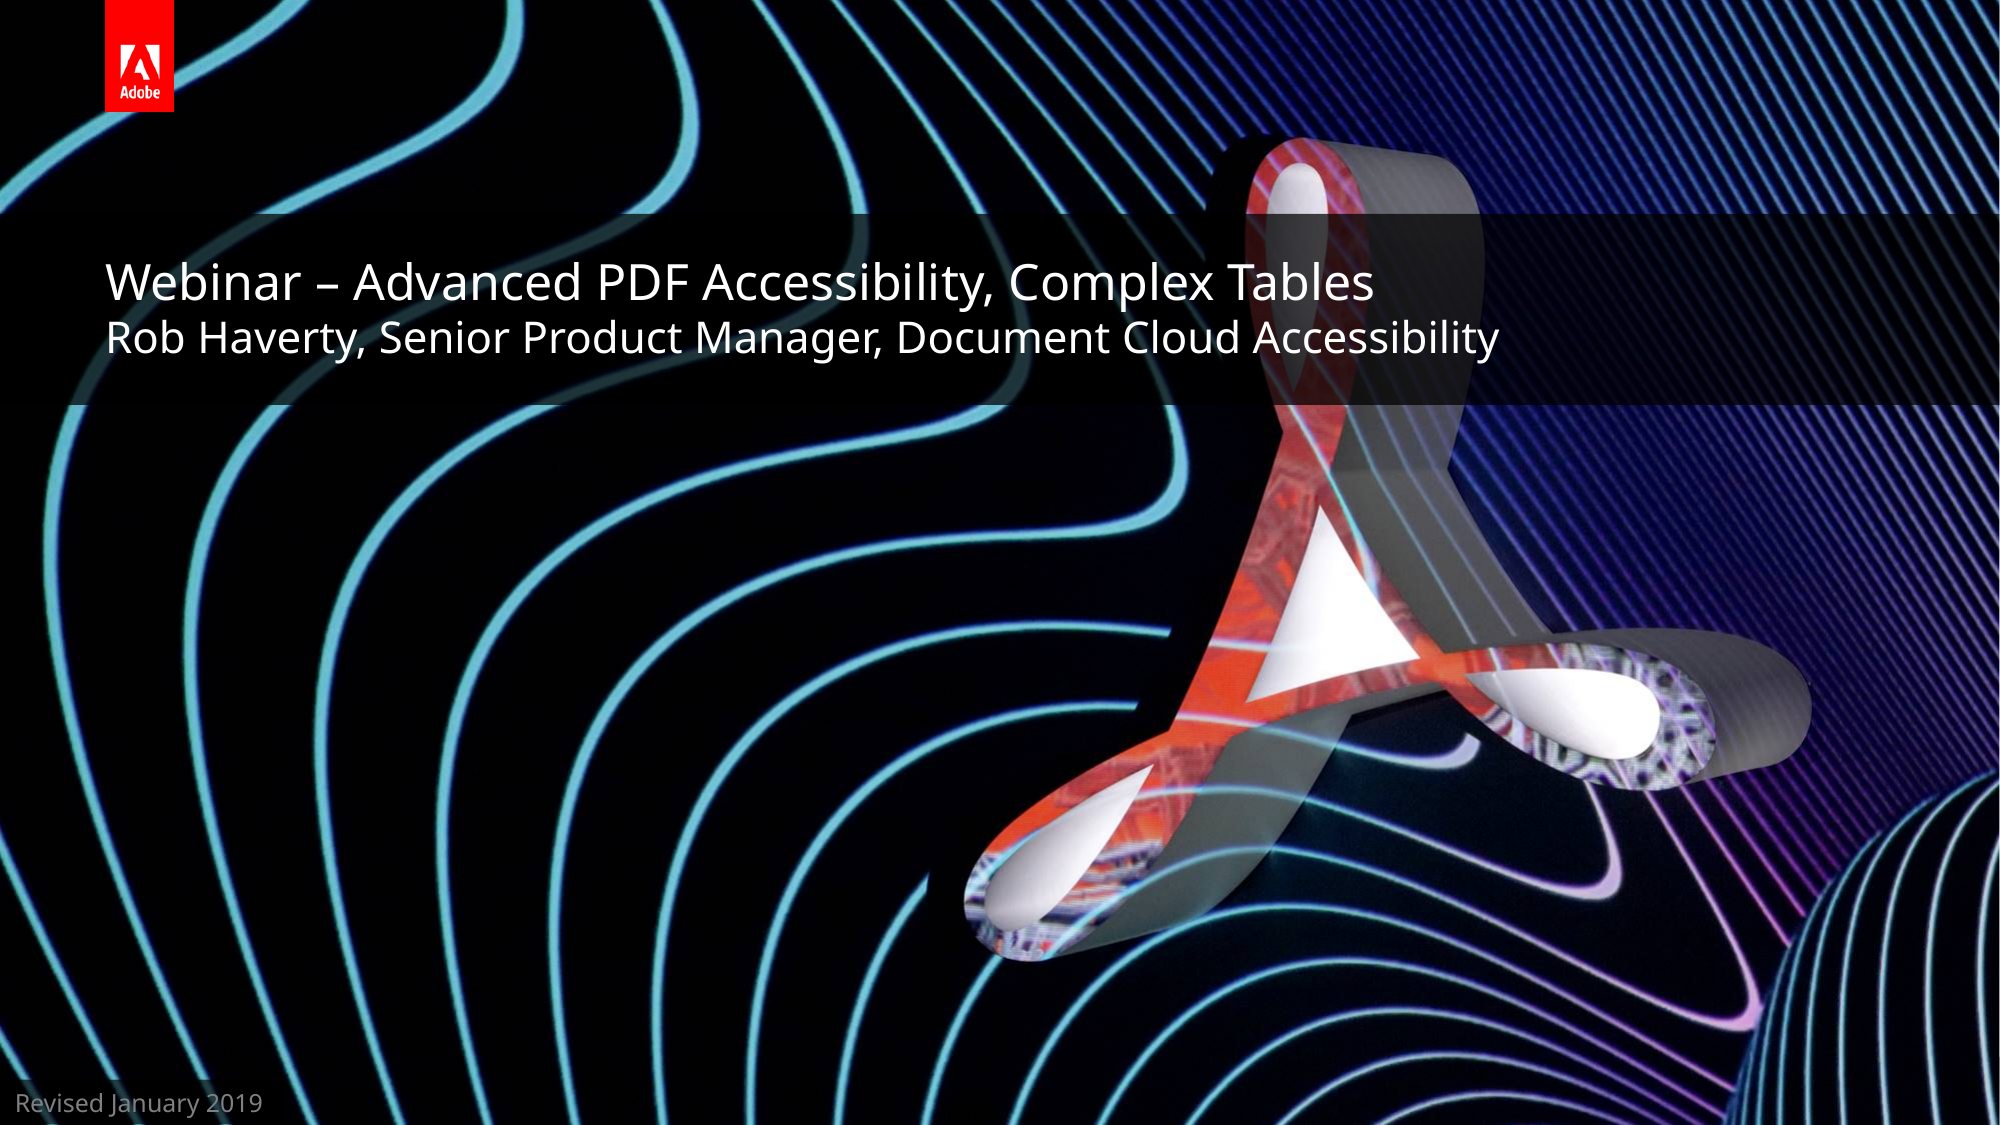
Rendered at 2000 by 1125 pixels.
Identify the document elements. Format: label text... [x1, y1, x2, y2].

title Webinar – Advanced PDF Accessibility, Complex Tables [105, 250, 1897, 310]
text_box Revised January 2019 [0, 1079, 283, 1125]
picture [0, 0, 2000, 1125]
subtitle Rob Haverty, Senior Product Manager, Document Cloud Accessibility [105, 310, 1897, 364]
